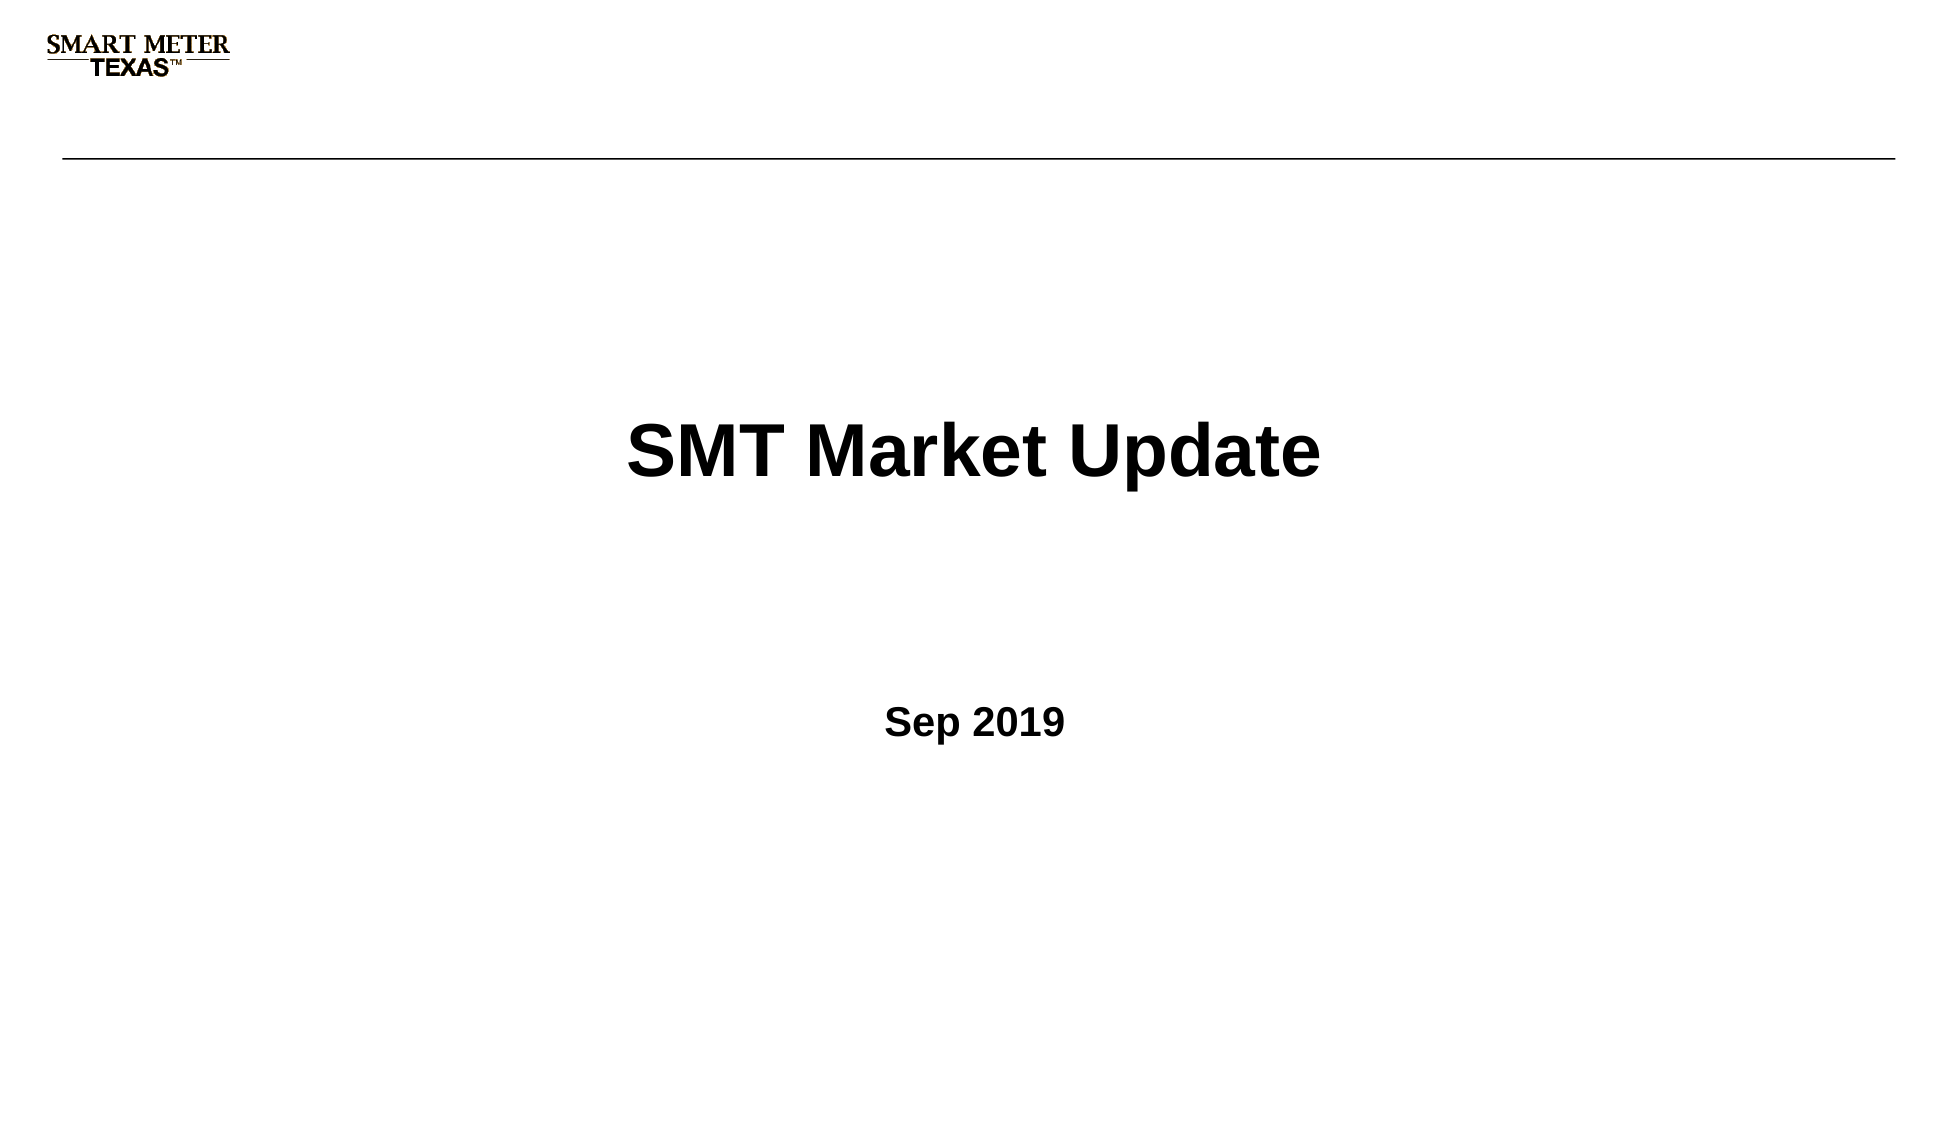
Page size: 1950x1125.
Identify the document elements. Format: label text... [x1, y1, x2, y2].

subtitle Sep 2019 [292, 687, 1658, 976]
picture [33, 24, 238, 84]
title SMT Market Update [146, 349, 1804, 591]
